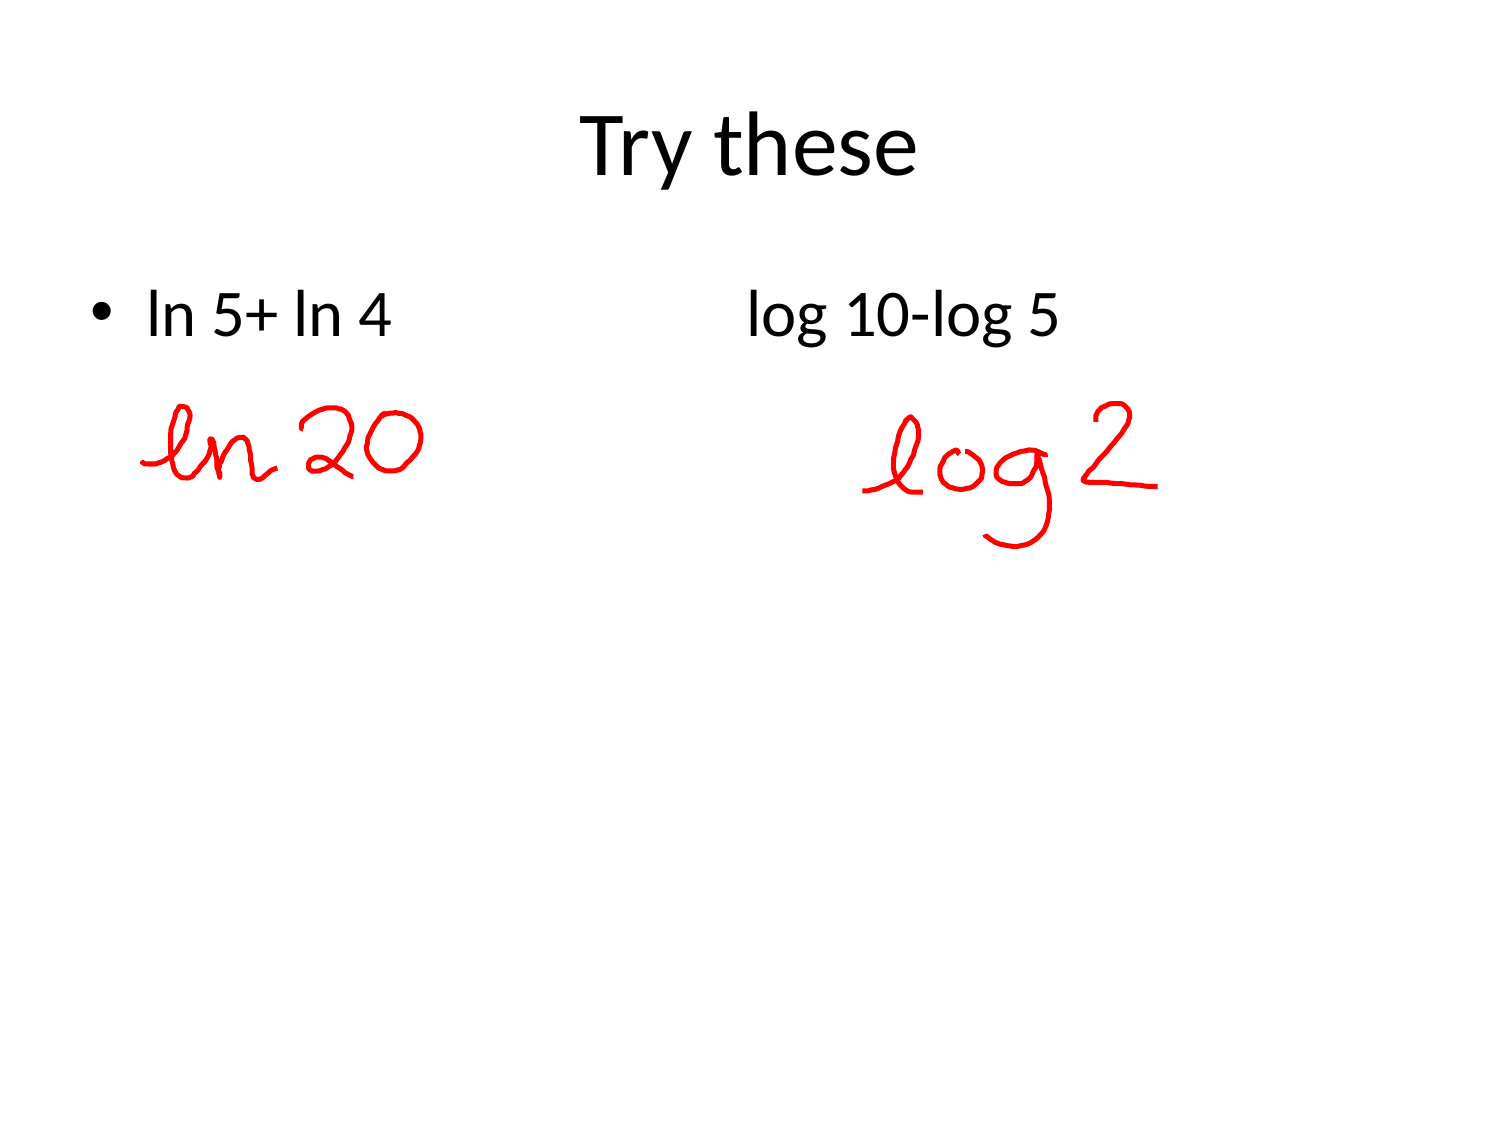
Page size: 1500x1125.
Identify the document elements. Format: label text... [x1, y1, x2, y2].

text_box [141, 405, 278, 481]
title Try these [75, 45, 1425, 233]
list ln 5+ ln 4 log 10-log 5 [75, 262, 1425, 1005]
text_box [862, 403, 1159, 547]
text_box [300, 407, 354, 478]
text_box [365, 411, 422, 472]
